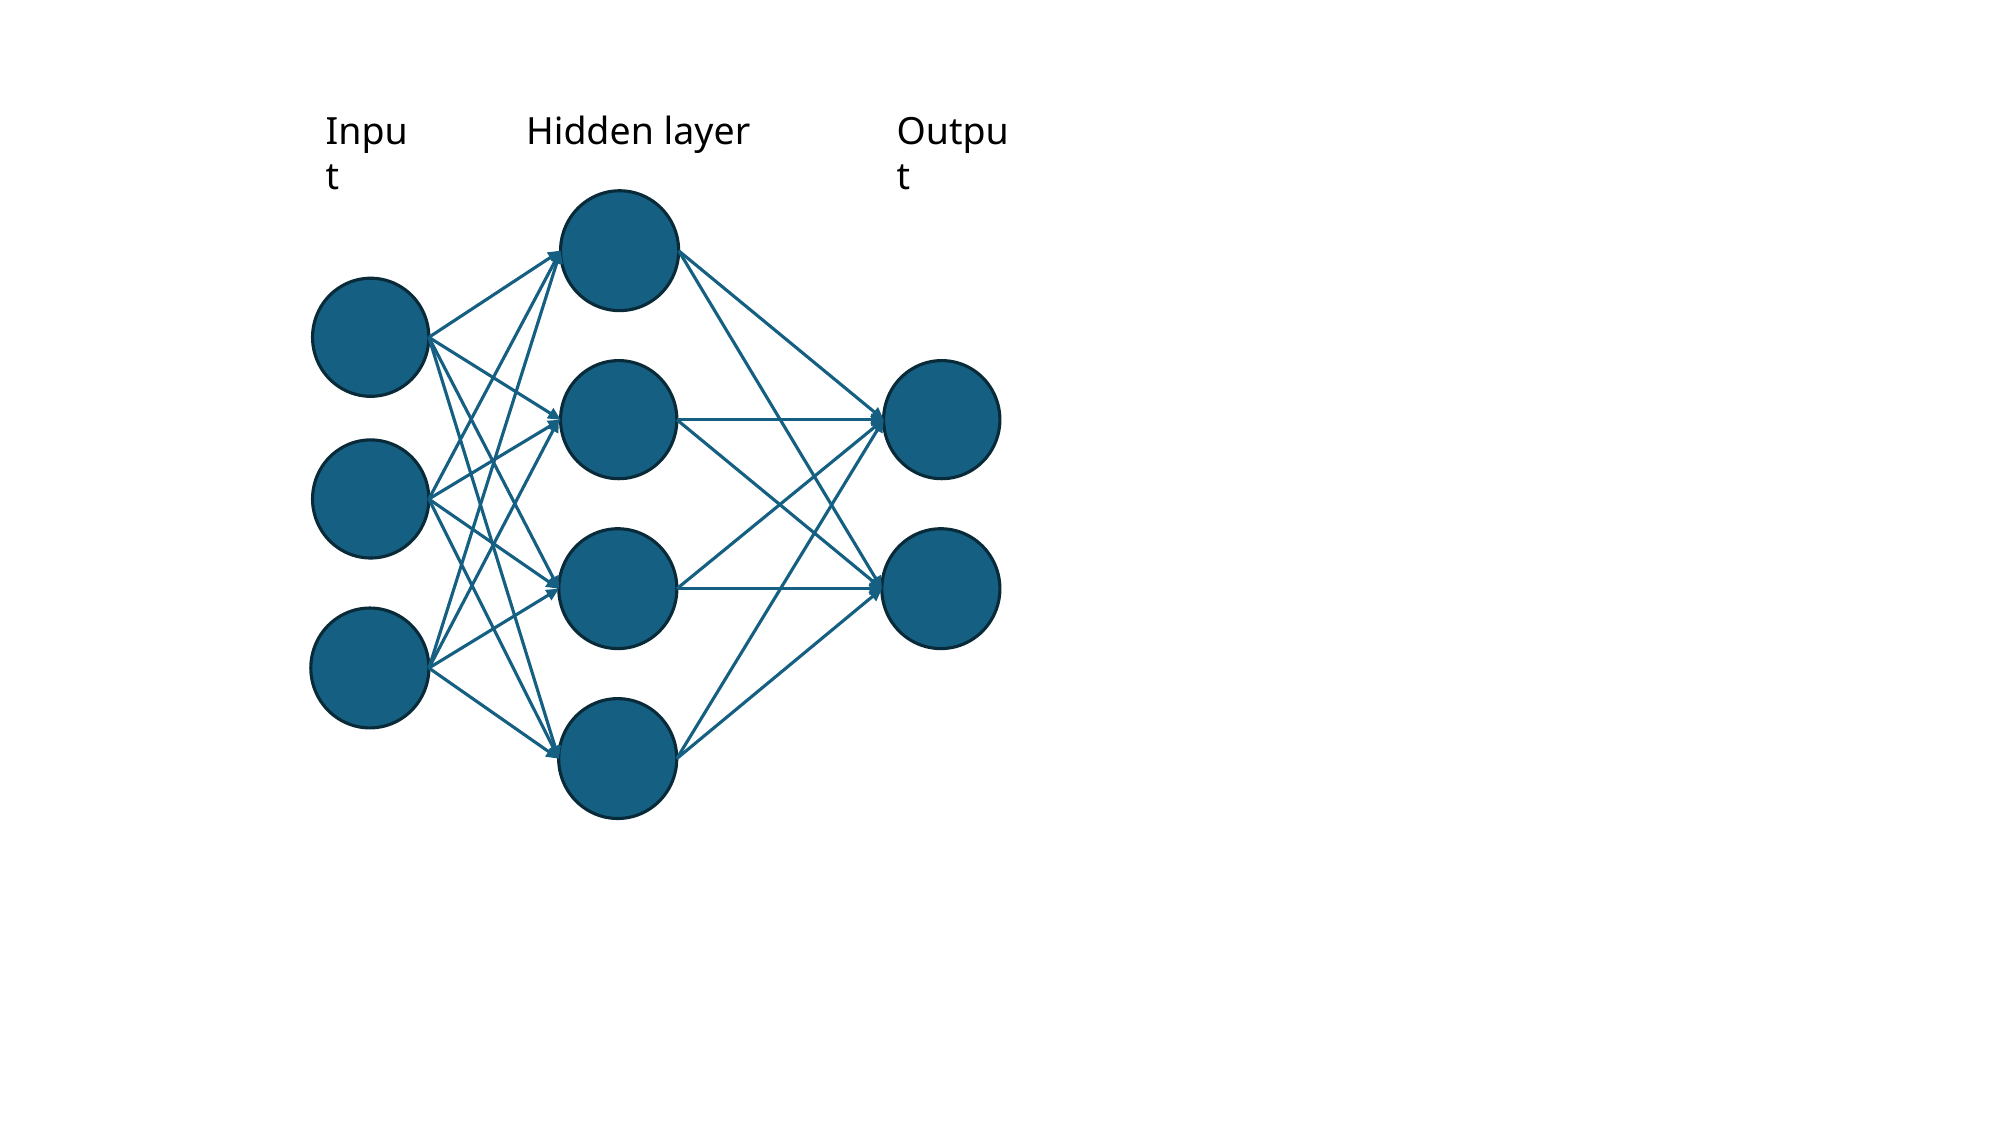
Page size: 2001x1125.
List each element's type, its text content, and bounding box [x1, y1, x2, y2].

text_box [309, 606, 428, 730]
text_box [885, 527, 1002, 651]
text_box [676, 419, 885, 759]
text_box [428, 250, 562, 669]
text_box [562, 359, 678, 481]
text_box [428, 419, 560, 588]
text_box [310, 438, 428, 560]
text_box [562, 527, 676, 651]
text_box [428, 588, 560, 667]
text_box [678, 250, 883, 419]
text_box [676, 588, 883, 760]
text_box [559, 189, 681, 313]
text_box Hidden layer [511, 99, 769, 160]
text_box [428, 667, 560, 760]
text_box [310, 276, 428, 398]
text_box [885, 359, 1002, 481]
text_box [557, 697, 679, 821]
text_box Input [310, 99, 429, 205]
text_box Output [881, 99, 1028, 205]
